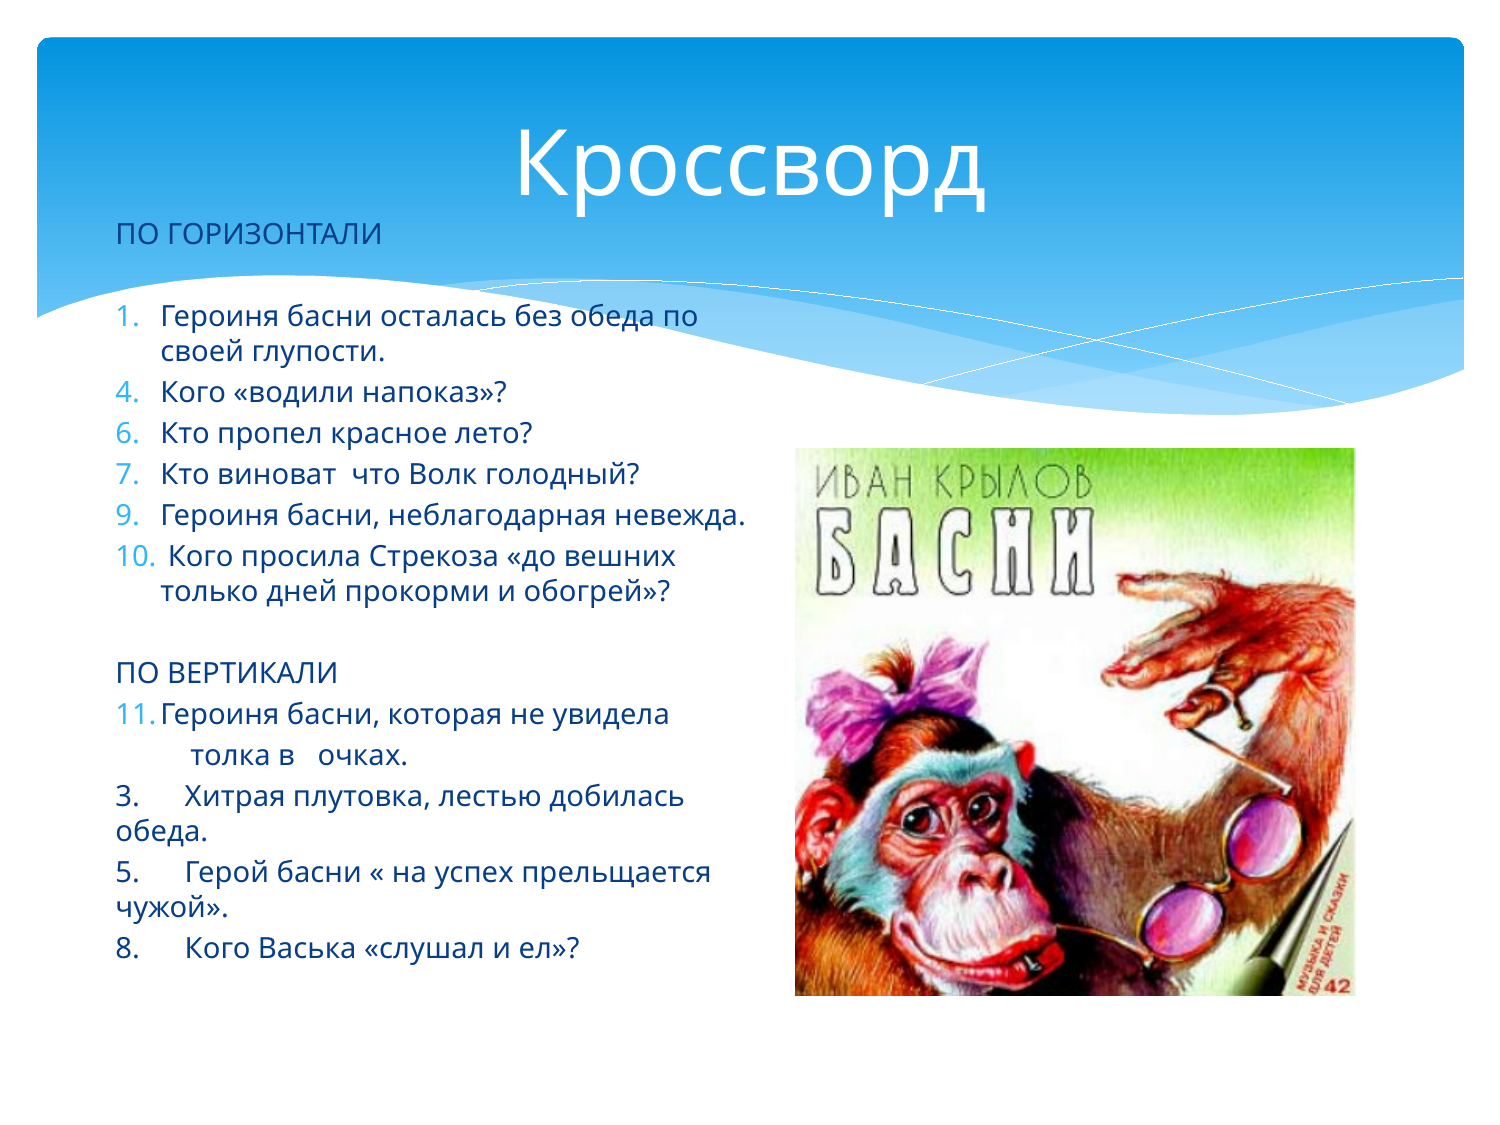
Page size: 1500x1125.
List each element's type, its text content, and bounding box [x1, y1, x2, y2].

title Кроссворд [75, 55, 1425, 261]
list ПО ГОРИЗОНТАЛИ Героиня басни осталась без обеда по своей глупости. Кого «водили напоказ»? Кто пропел красное лето? Кто виноват что Волк голодный? Героиня басни, неблагодарная невежда. Кого просила Стрекоза «до вешних только дней прокорми и обогрей»? ПО ВЕРТИКАЛИ Героиня басни, которая не увидела толка в очках. 3. Хитрая плутовка, лестью добилась обеда. 5. Герой басни « на успех прельщается чужой». 8. Кого Васька «слушал и ел»? [100, 208, 774, 988]
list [795, 448, 1356, 996]
